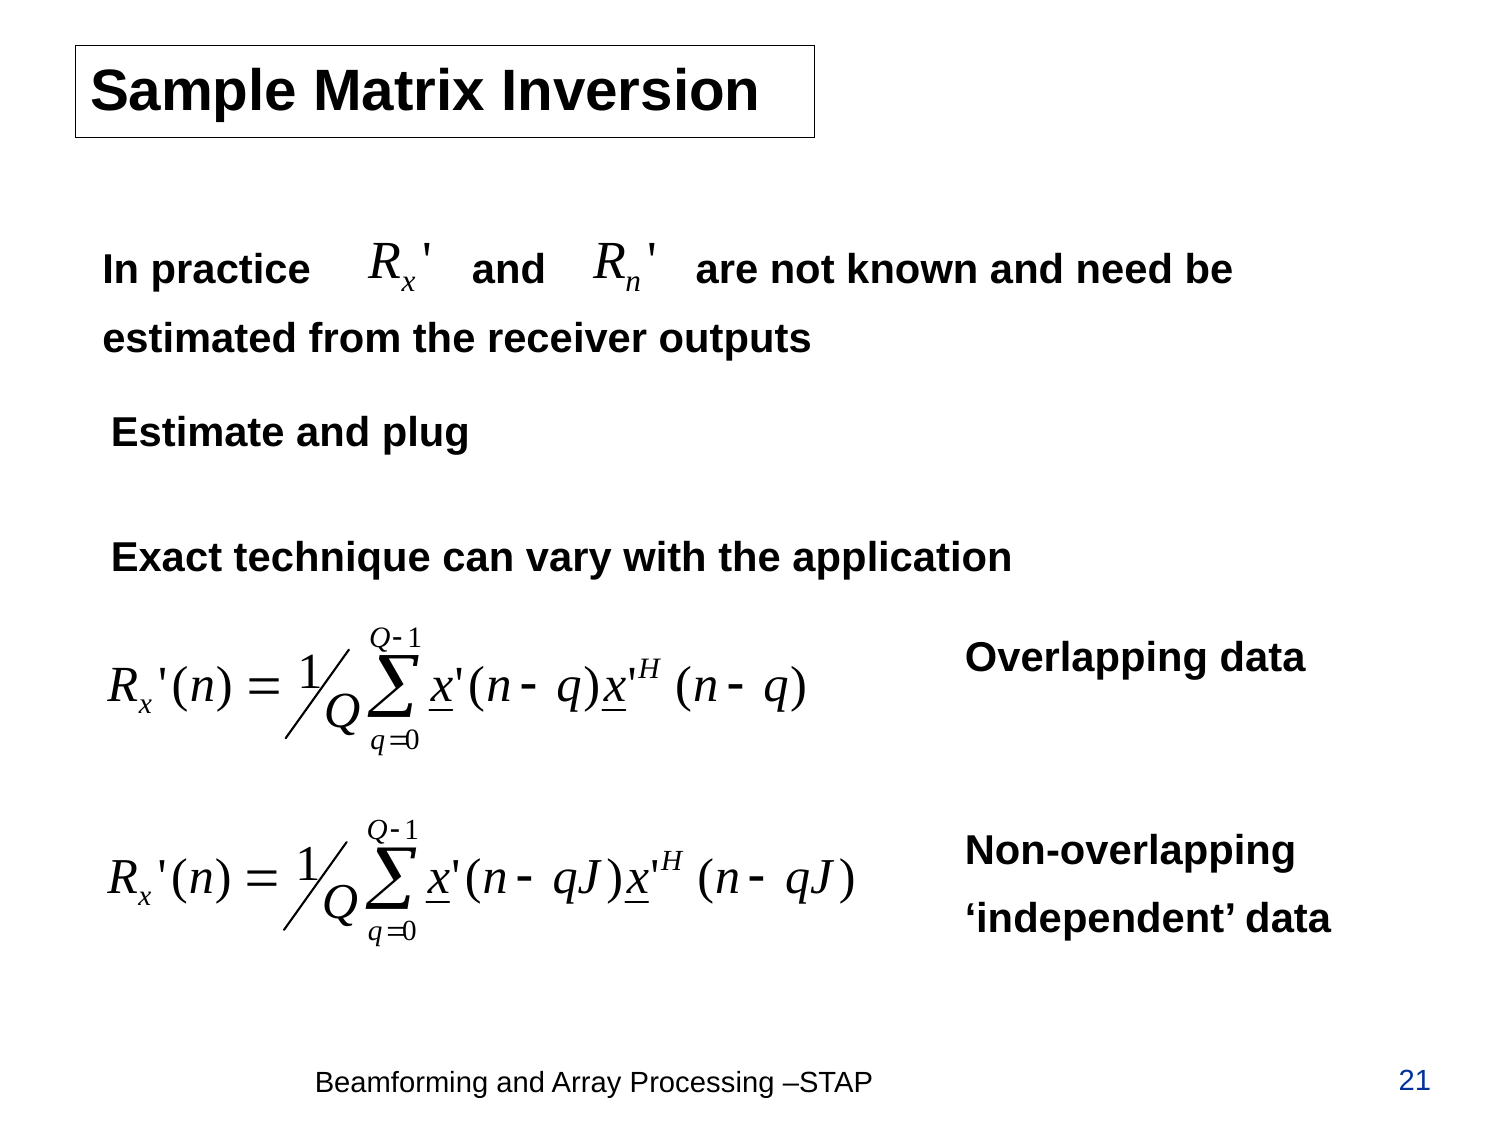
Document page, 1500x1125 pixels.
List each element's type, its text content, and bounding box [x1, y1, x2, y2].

text_box Exact technique can vary with the application [96, 512, 1071, 613]
text_box Non-overlapping ‘independent’ data [950, 805, 1438, 956]
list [97, 612, 815, 765]
slide_number 21 [1207, 1055, 1447, 1102]
title Sample Matrix Inversion [75, 45, 815, 138]
text_box Overlapping data [949, 612, 1400, 700]
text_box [87, 224, 1326, 376]
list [97, 804, 863, 956]
text_box Estimate and plug [96, 387, 500, 488]
